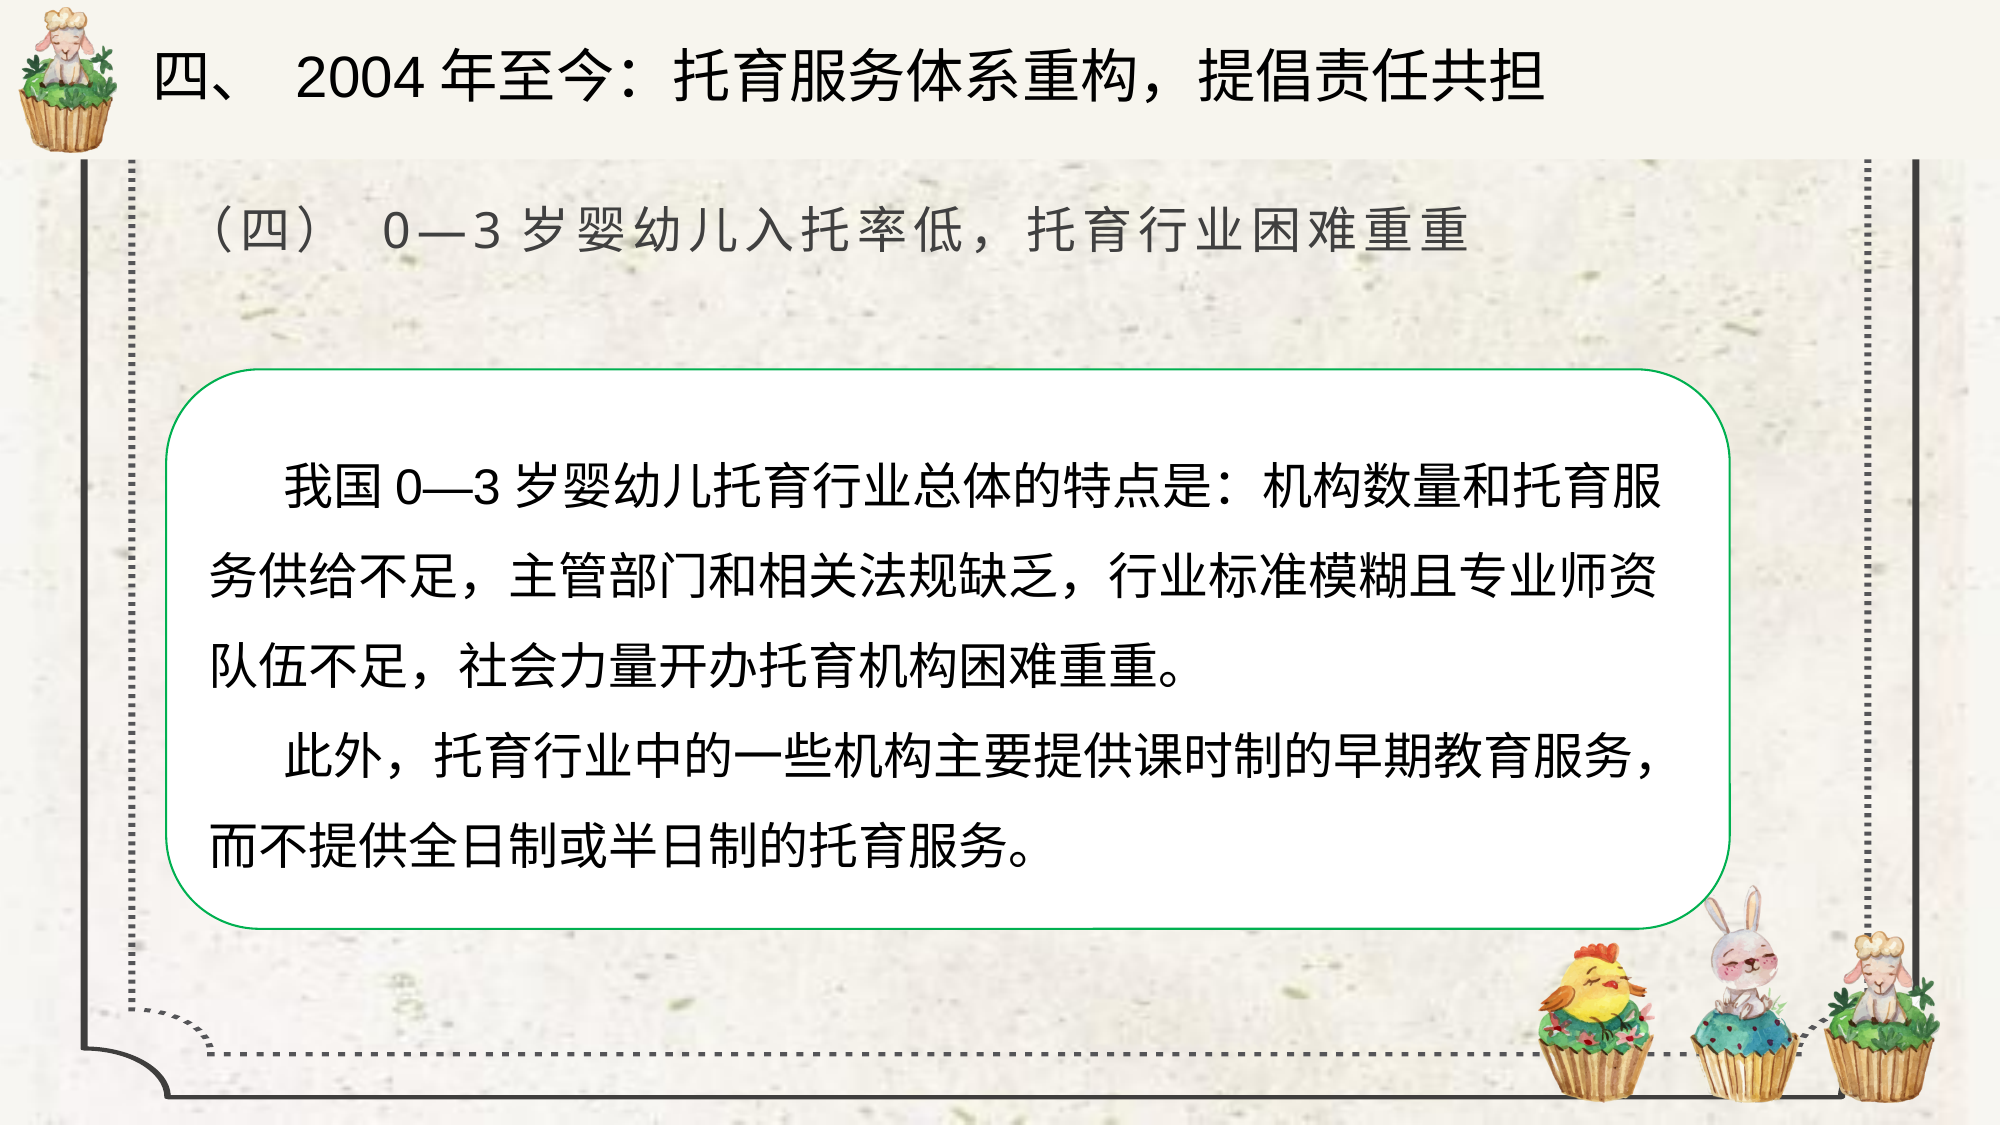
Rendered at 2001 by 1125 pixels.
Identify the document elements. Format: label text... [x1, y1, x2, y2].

text_box （四） 0—3岁婴幼儿入托率低，托育行业困难重重 [169, 161, 1784, 309]
text_box [0, 0, 2000, 160]
text_box 我国0—3岁婴幼儿托育行业总体的特点是：机构数量和托育服务供给不足，主管部门和相关法规缺乏，行业标准模糊且专业师资队伍不足，社会力量开办托育机构困难重重。 此外，托育行业中的一些机构主要提供课时制的早期教育服务，而不提供全日制或半日制的托育服务。 [165, 368, 1731, 930]
picture [0, 160, 2000, 1125]
picture [11, 0, 117, 153]
text_box 四、 2004年至今：托育服务体系重构，提倡责任共担 [137, 3, 2000, 118]
